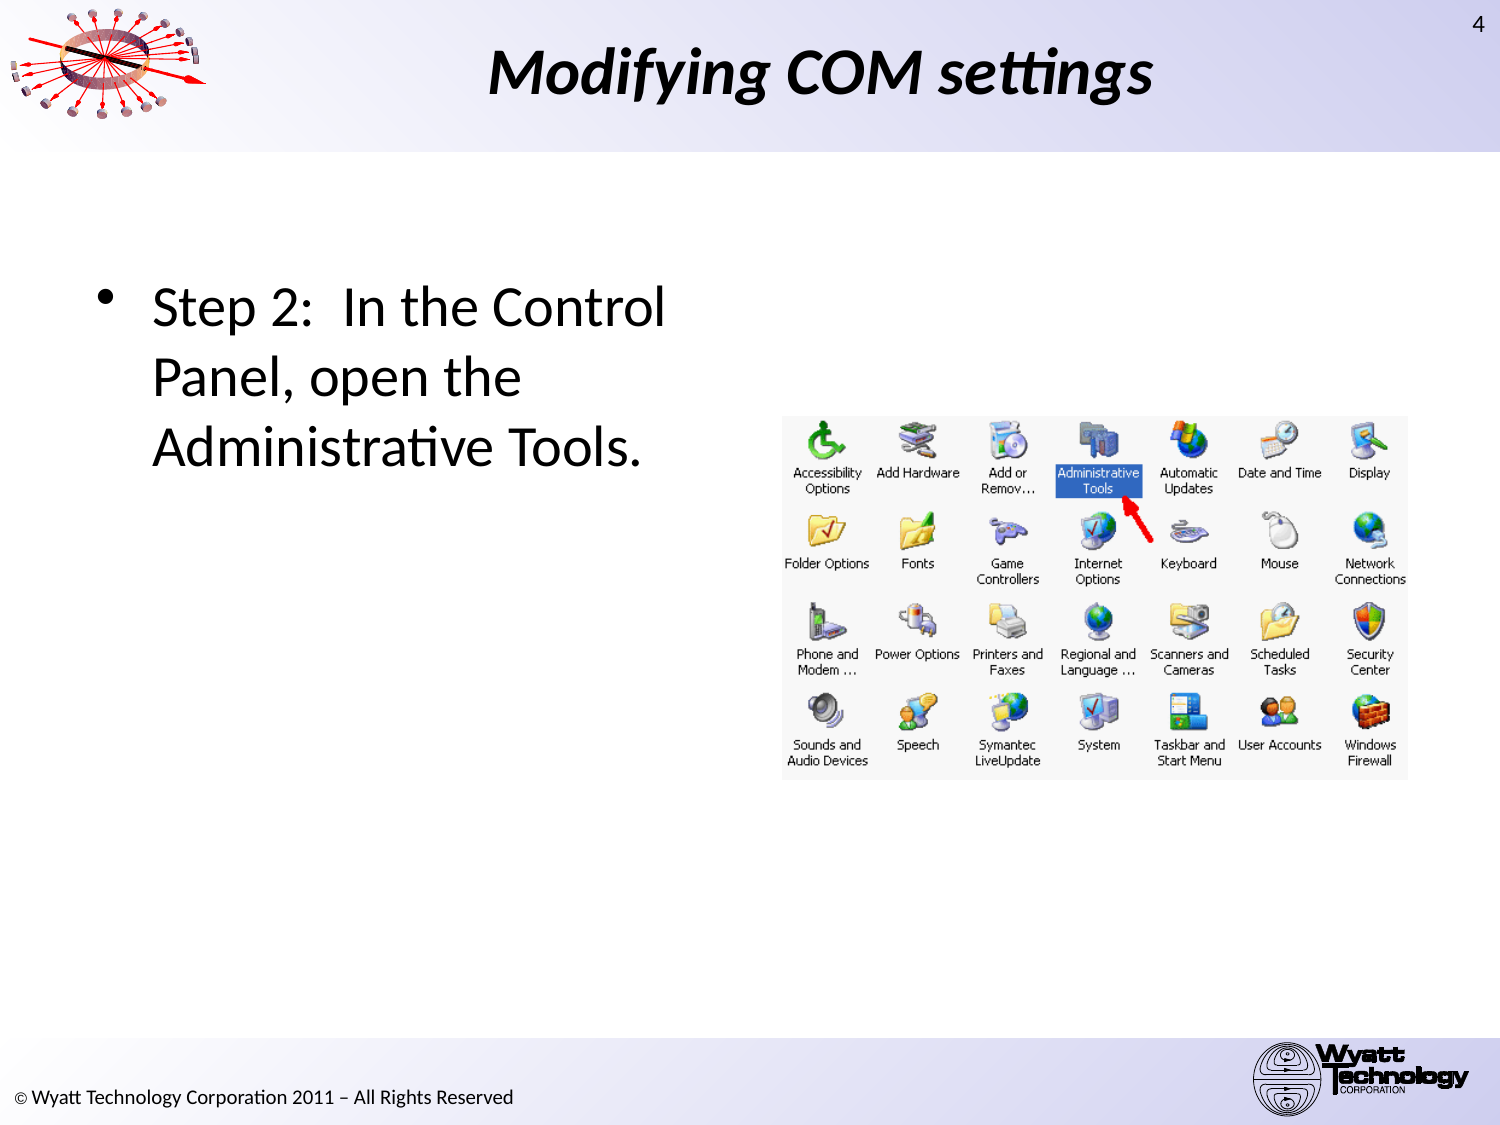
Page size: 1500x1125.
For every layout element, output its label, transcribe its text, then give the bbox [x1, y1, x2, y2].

title Modifying COM settings [217, 20, 1424, 115]
list Step 2: In the Control Panel, open the Administrative Tools. [80, 260, 707, 936]
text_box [782, 416, 1408, 780]
